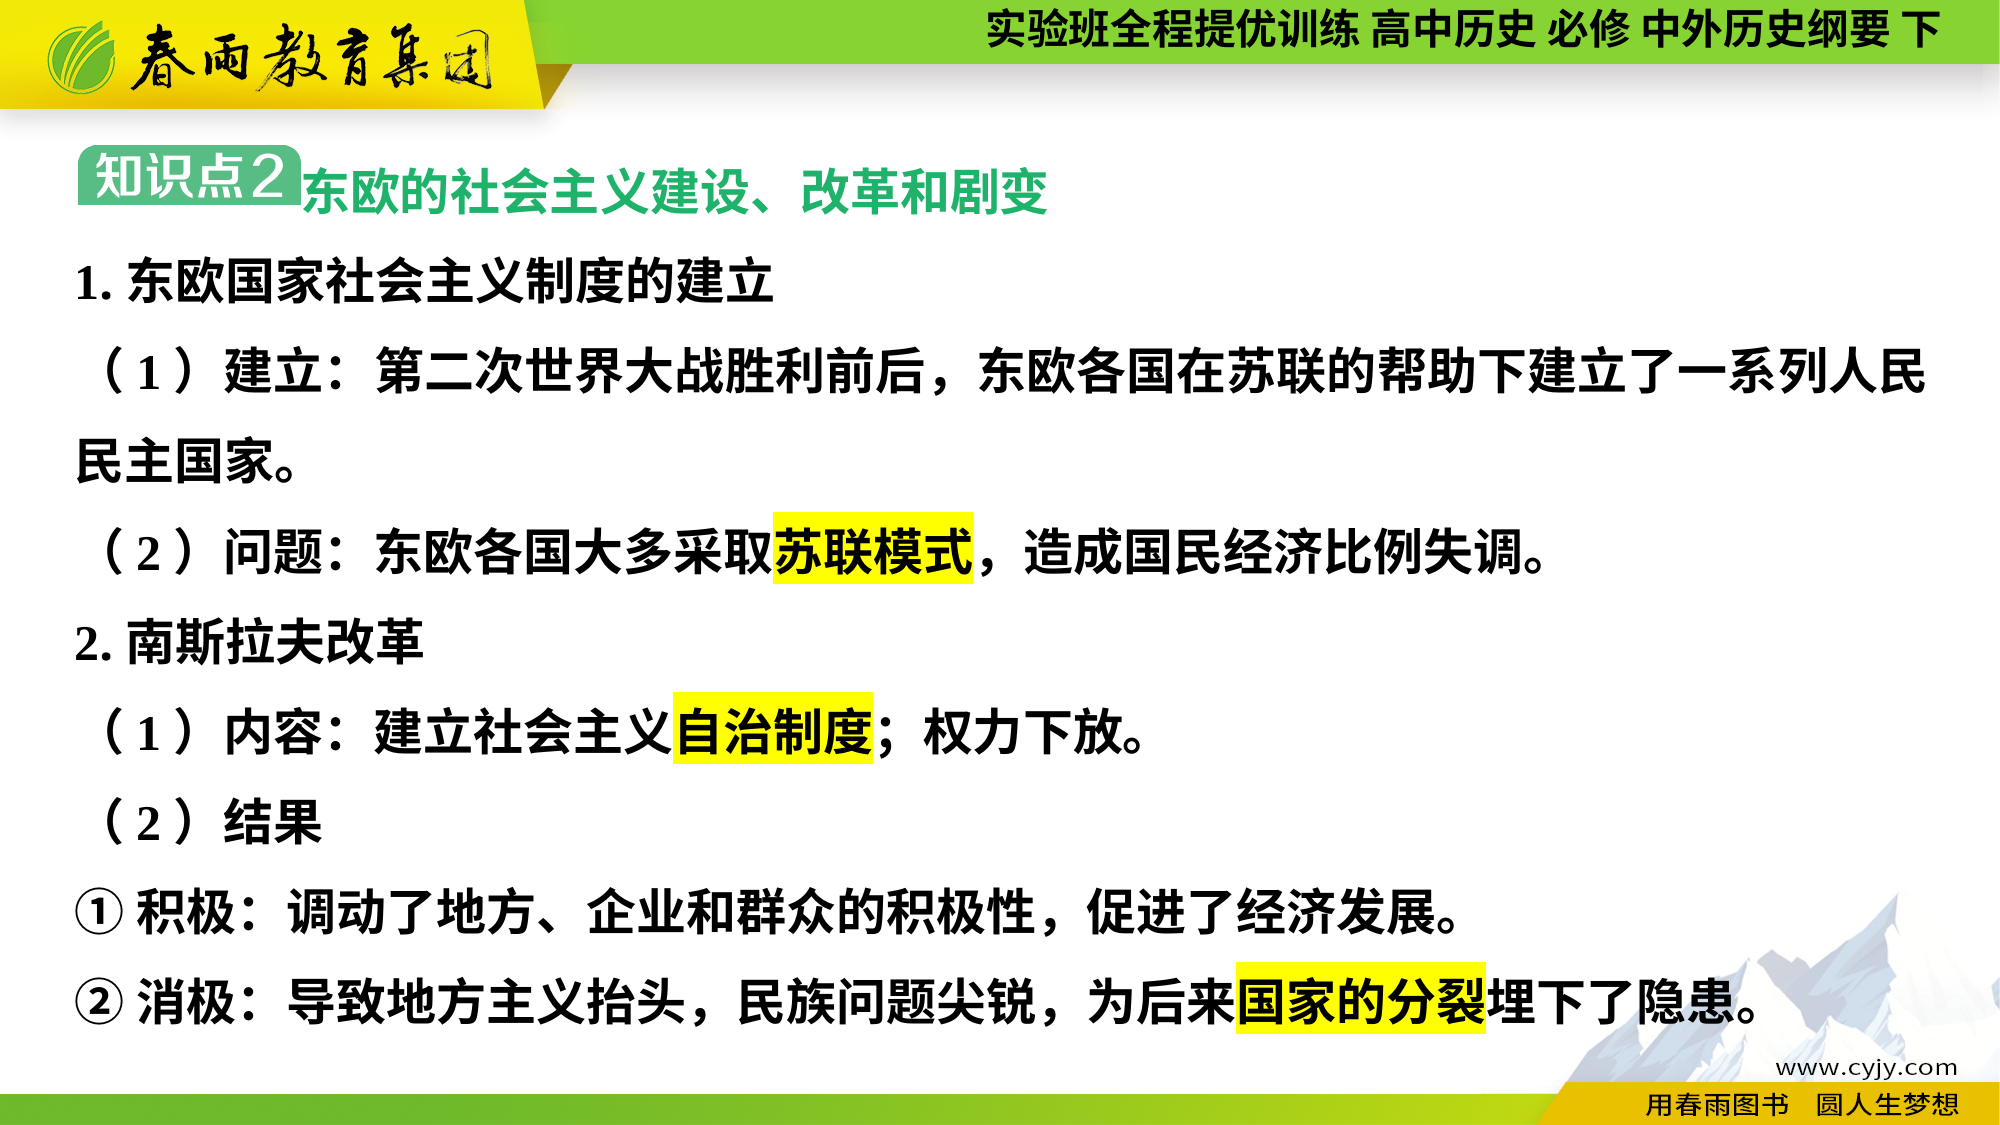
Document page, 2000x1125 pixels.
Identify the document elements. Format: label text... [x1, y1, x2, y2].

list 东欧的社会主义建设、改革和剧变 1.东欧国家社会主义制度的建立 （1）建立：第二次世界大战胜利前后，东欧各国在苏联的帮助下建立了一系列人民民主国家。 （2）问题：东欧各国大多采取苏联模式，造成国民经济比例失调。 2.南斯拉夫改革 （1）内容：建立社会主义自治制度；权力下放。 （2）结果 ①积极：调动了地方、企业和群众的积极性，促进了经济发展。 ②消极：导致地方主义抬头，民族问题尖锐，为后来国家的分裂埋下了隐患。 [59, 122, 1944, 1035]
picture [0, 0, 2000, 1125]
